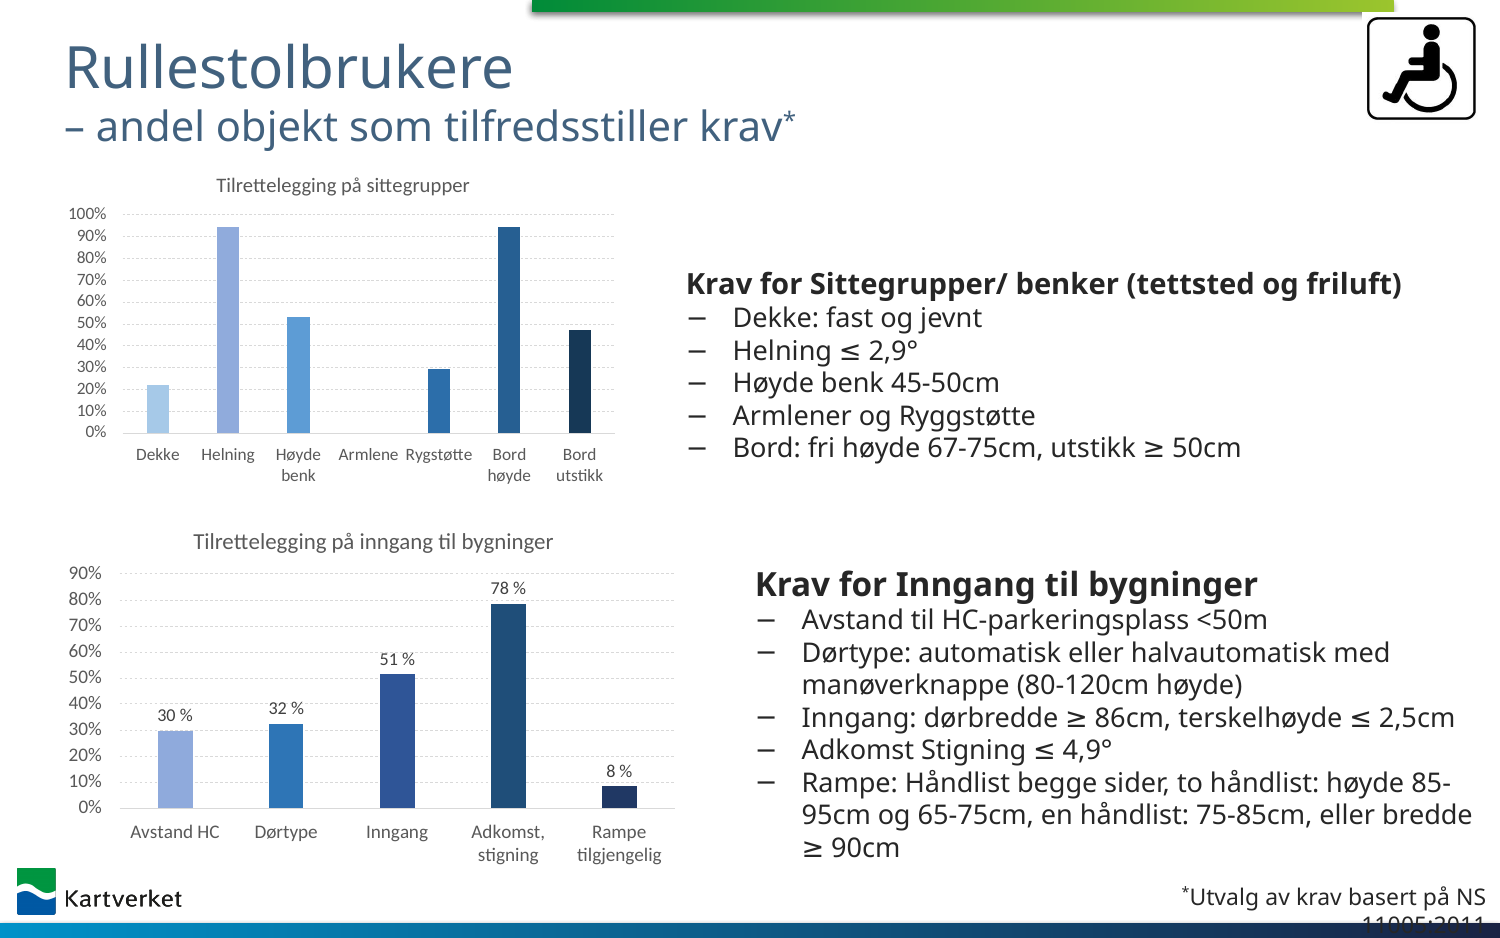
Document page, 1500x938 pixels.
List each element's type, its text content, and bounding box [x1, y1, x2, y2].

picture [62, 166, 625, 492]
text_box Krav for Sittegrupper/ benker (tettsted og friluft) Dekke: fast og jevnt Helning ≤ 2,9° Høyde benk 45-50cm Armlener og Ryggstøtte Bord: fri høyde 67-75cm, utstikk ≥ 50cm [670, 258, 1418, 471]
text_box Rullestolbrukere – andel objekt som tilfredsstiller krav* [49, 25, 1431, 158]
text_box *Utvalg av krav basert på NS 11005:2011 [1068, 873, 1500, 938]
text_box Krav for Inngang til bygninger Avstand til HC-parkeringsplass <50m Dørtype: automatisk eller halvautomatisk med manøverknappe (80-120cm høyde) Inngang: dørbredde ≥ 86cm, terskelhøyde ≤ 2,5cm Adkomst Stigning ≤ 4,9° Rampe: Håndlist begge sider, to håndlist: høyde 85-95cm og 65-75cm, en håndlist: 75-85cm, eller bredde ≥ 90cm [740, 555, 1491, 870]
picture [1362, 12, 1481, 126]
picture [62, 520, 686, 874]
